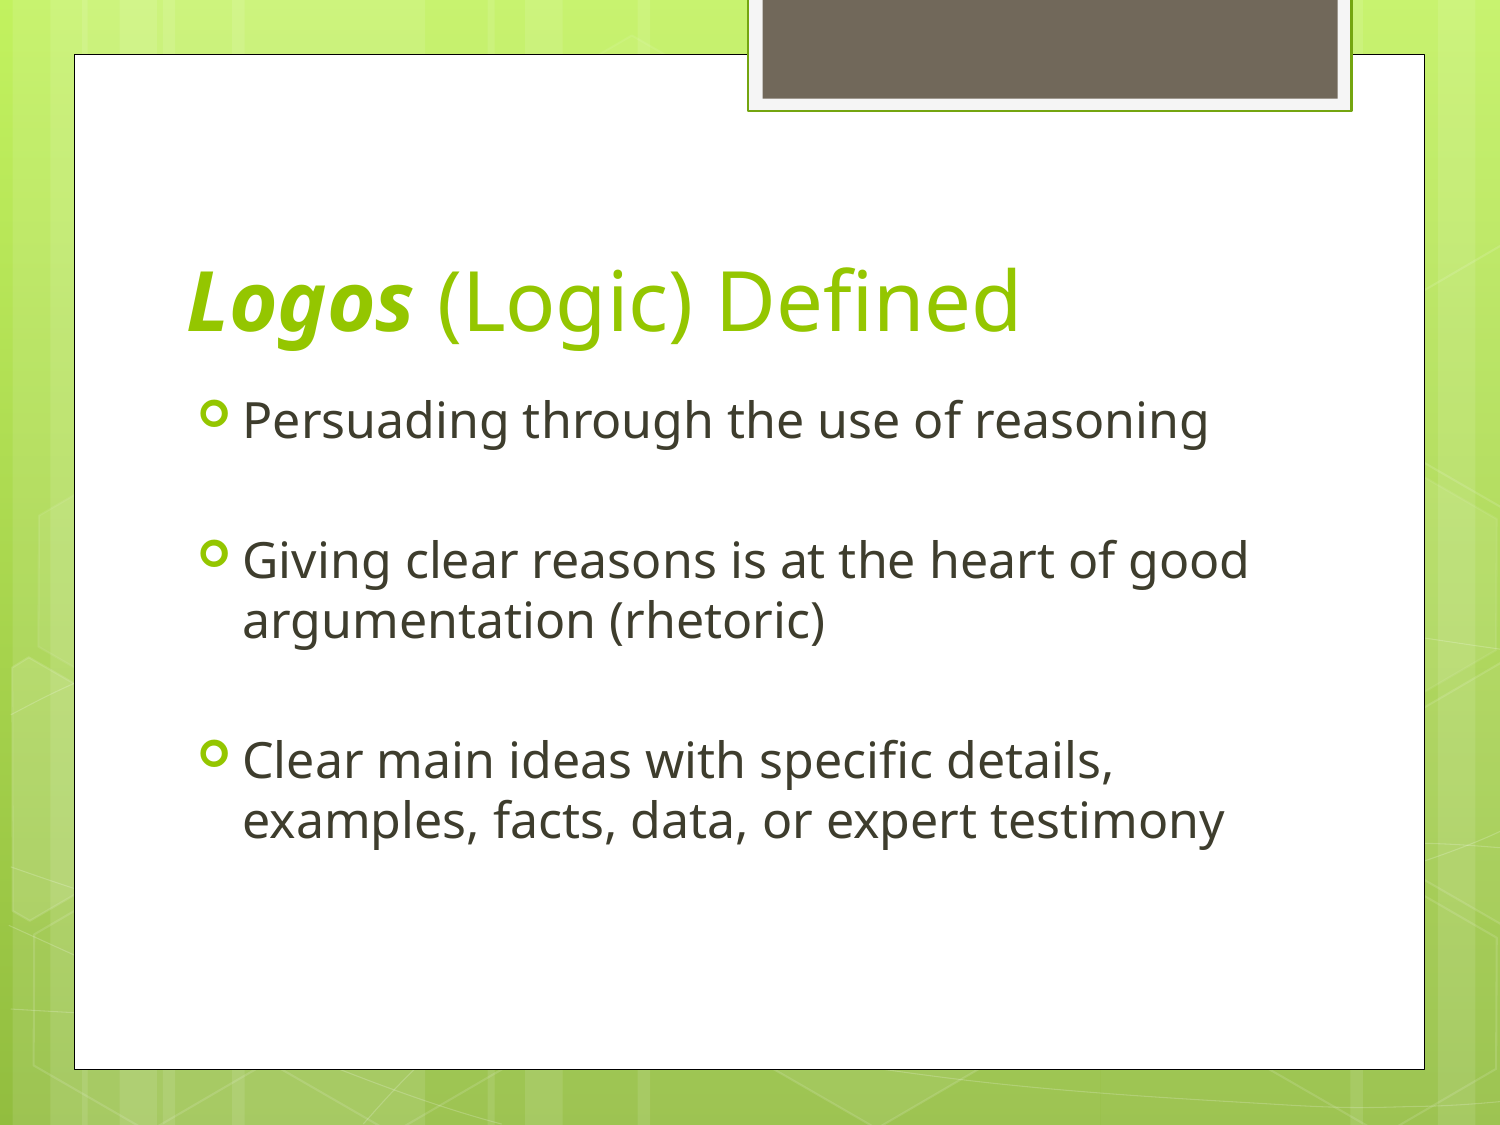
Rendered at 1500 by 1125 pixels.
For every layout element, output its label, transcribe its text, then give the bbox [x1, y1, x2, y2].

list Persuading through the use of reasoning Giving clear reasons is at the heart of good argumentation (rhetoric) Clear main ideas with specific details, examples, facts, data, or expert testimony [171, 381, 1283, 957]
title Logos (Logic) Defined [171, 168, 1324, 357]
